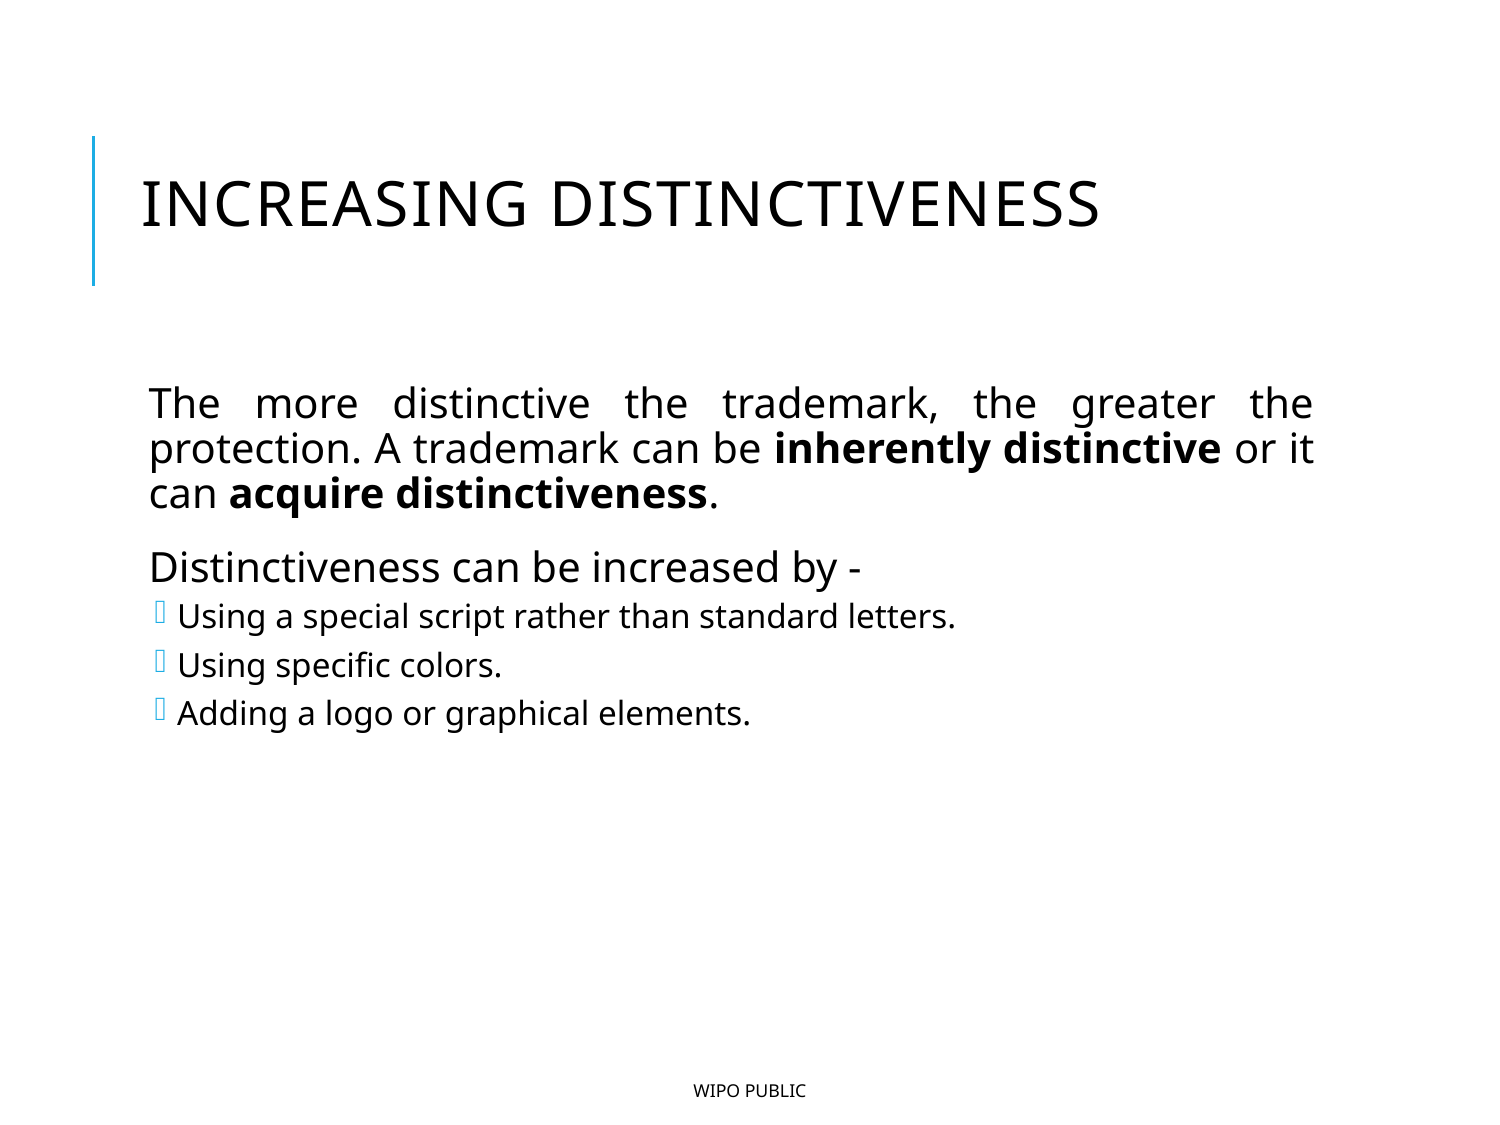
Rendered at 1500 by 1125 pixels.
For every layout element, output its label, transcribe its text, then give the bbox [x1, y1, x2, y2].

title Increasing distinctiveness [126, 141, 1148, 275]
list The more distinctive the trademark, the greater the protection. A trademark can be inherently distinctive or it can acquire distinctiveness. Distinctiveness can be increased by - Using a special script rather than standard letters. Using specific colors. Adding a logo or graphical elements. [126, 375, 1322, 1035]
